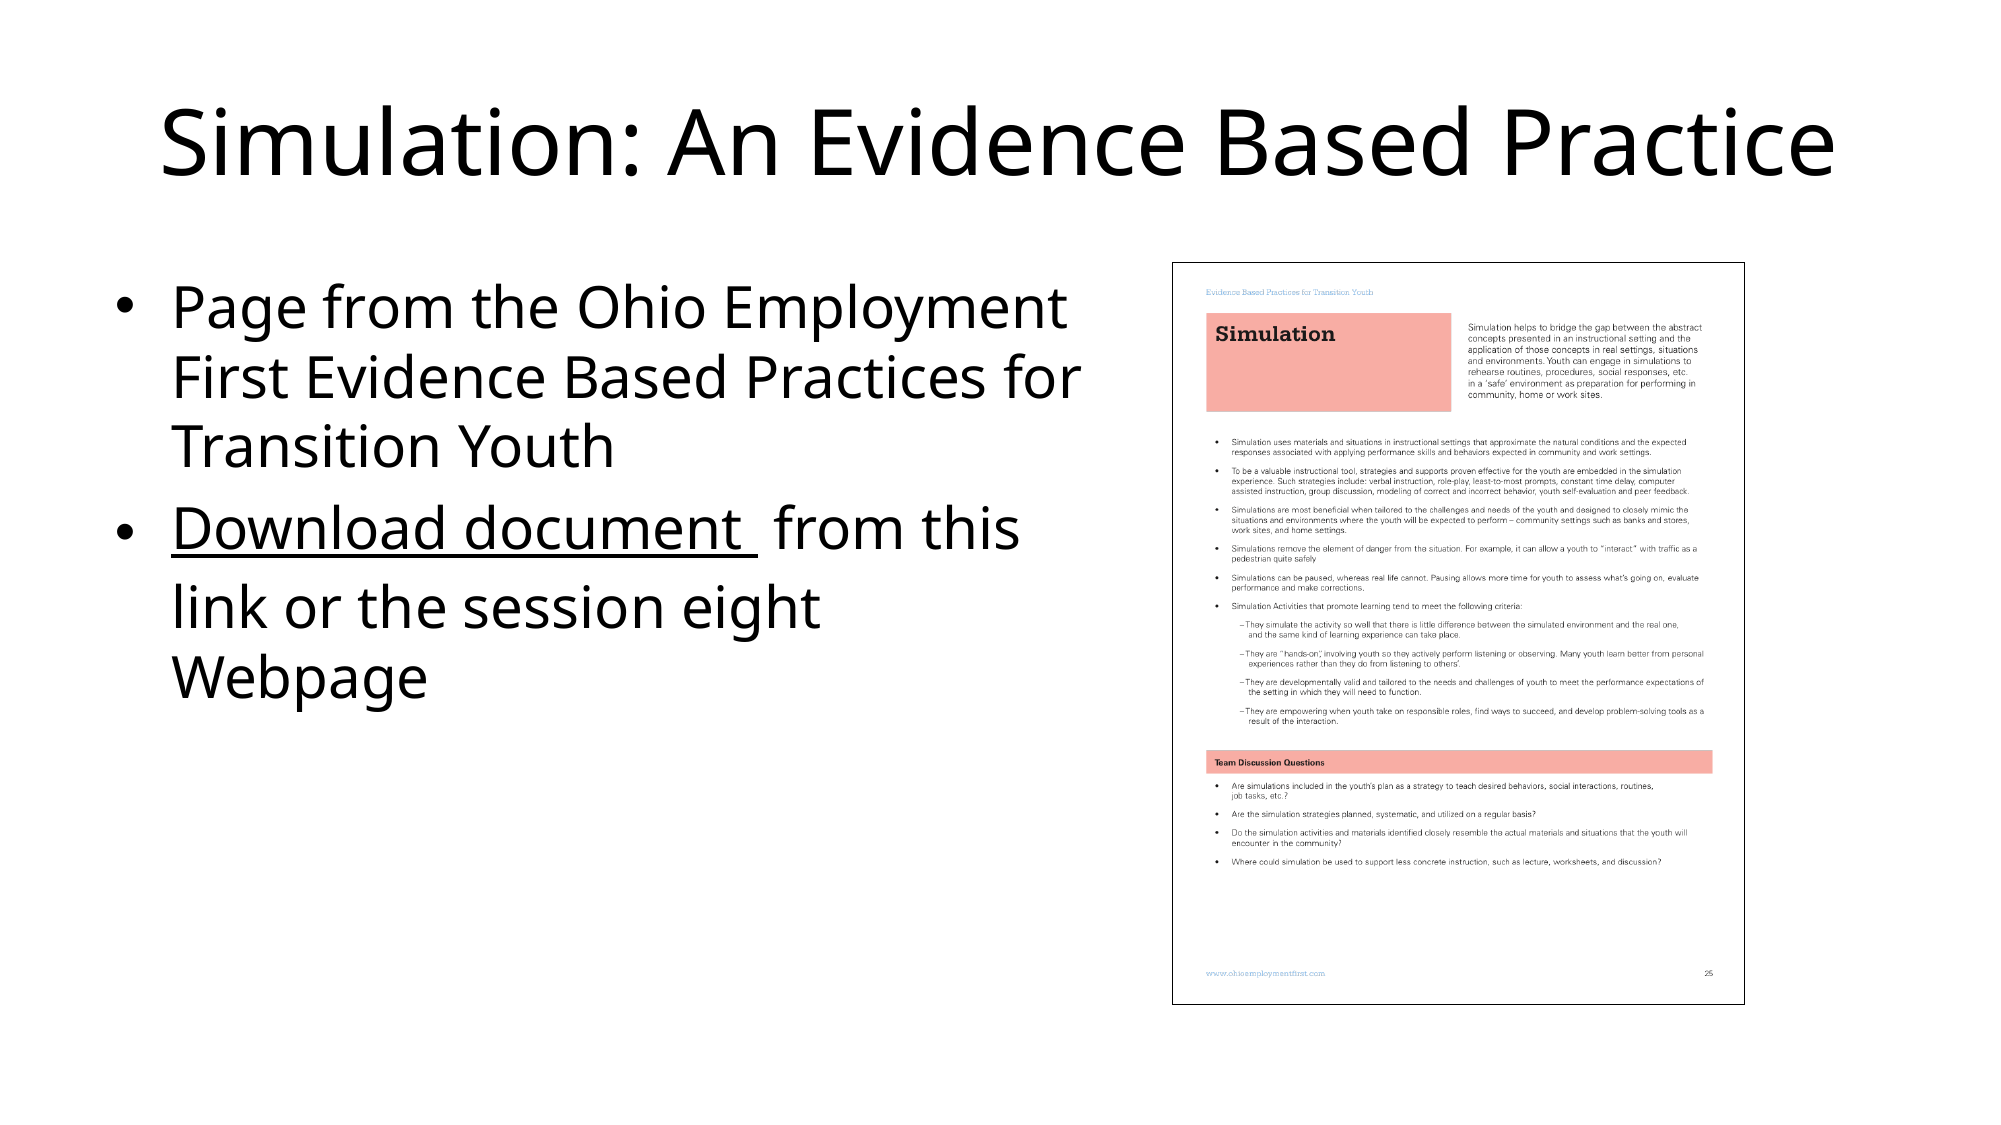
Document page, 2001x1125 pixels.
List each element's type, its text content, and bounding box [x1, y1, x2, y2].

title Simulation: An Evidence Based Practice [99, 45, 1900, 233]
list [1172, 262, 1745, 1006]
list Page from the Ohio Employment First Evidence Based Practices for Transition Youth Download document from this link or the session eight Webpage [99, 262, 1110, 1005]
